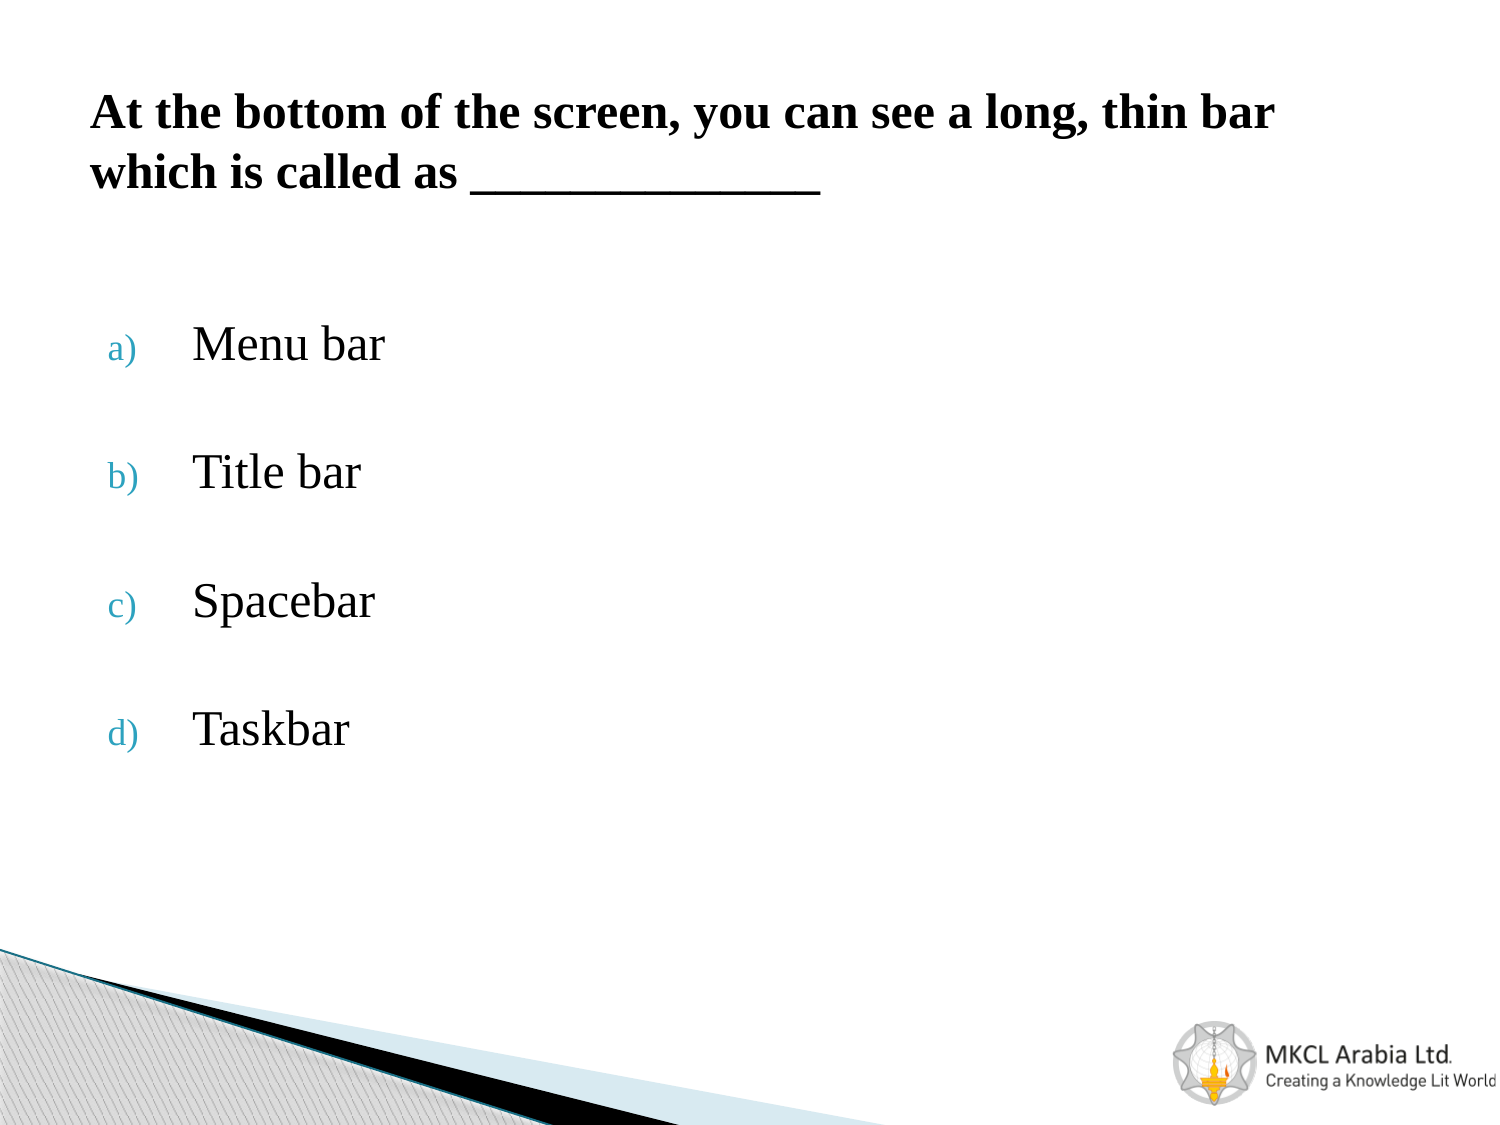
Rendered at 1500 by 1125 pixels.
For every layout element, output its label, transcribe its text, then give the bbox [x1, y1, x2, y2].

title At the bottom of the screen, you can see a long, thin bar which is called as ______________ [75, 45, 1425, 233]
picture [1172, 1021, 1496, 1106]
list Menu bar Title bar Spacebar Taskbar [75, 243, 1425, 986]
